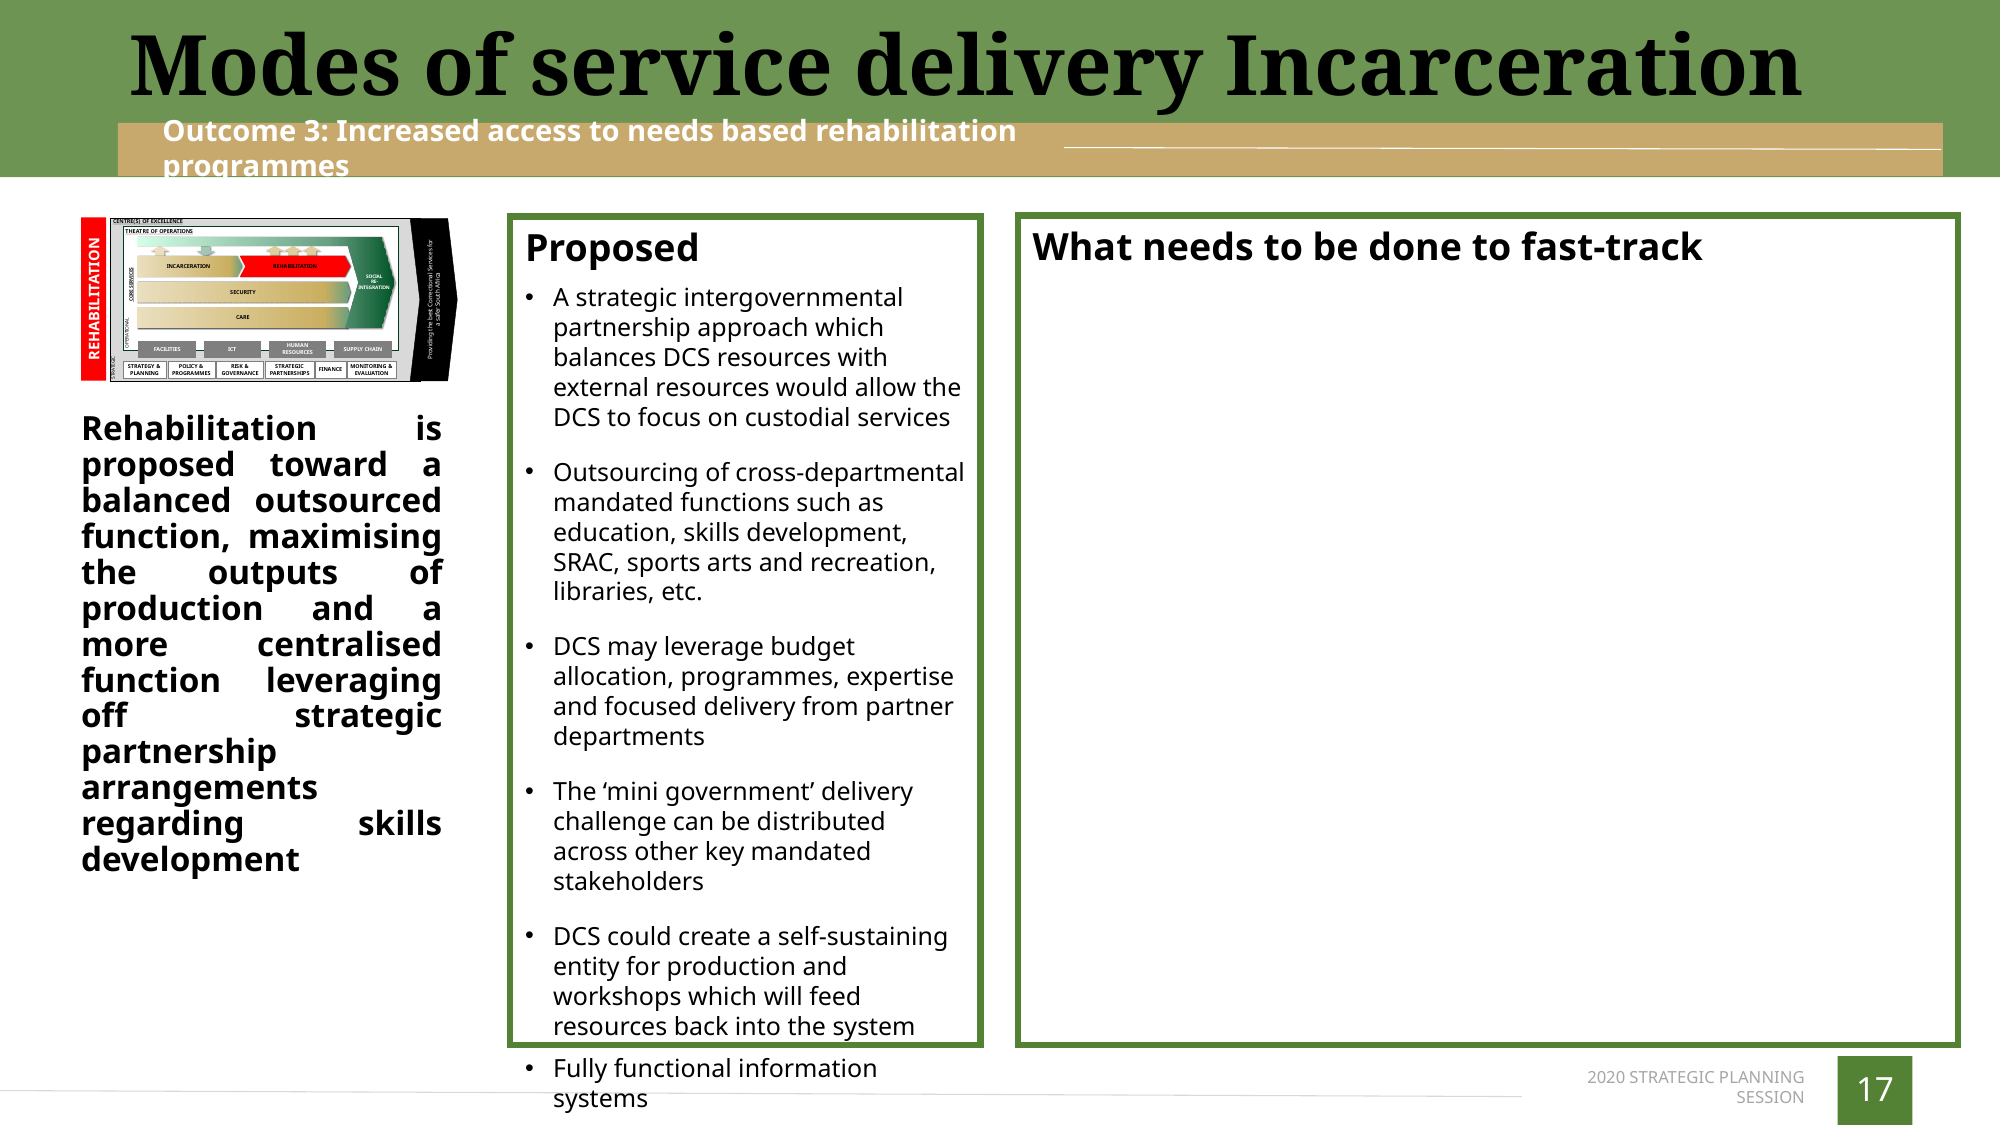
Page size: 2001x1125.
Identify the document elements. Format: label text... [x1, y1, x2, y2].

text_box Rehabilitation is proposed toward a balanced outsourced function, maximising the outputs of production and a more centralised function leveraging off strategic partnership arrangements regarding skills development [66, 404, 458, 887]
picture [105, 216, 458, 382]
text_box Proposed A strategic intergovernmental partnership approach which balances DCS resources with external resources would allow the DCS to focus on custodial services Outsourcing of cross-departmental mandated functions such as education, skills development, SRAC, sports arts and recreation, libraries, etc. DCS may leverage budget allocation, programmes, expertise and focused delivery from partner departments The ‘mini government’ delivery challenge can be distributed across other key mandated stakeholders DCS could create a self-sustaining entity for production and workshops which will feed resources back into the system Fully functional information systems [510, 216, 981, 1046]
text_box REHABILITATION [81, 217, 105, 381]
text_box What needs to be done to fast-track [1017, 215, 1959, 1046]
title Modes of service delivery Incarceration [129, 23, 1865, 112]
